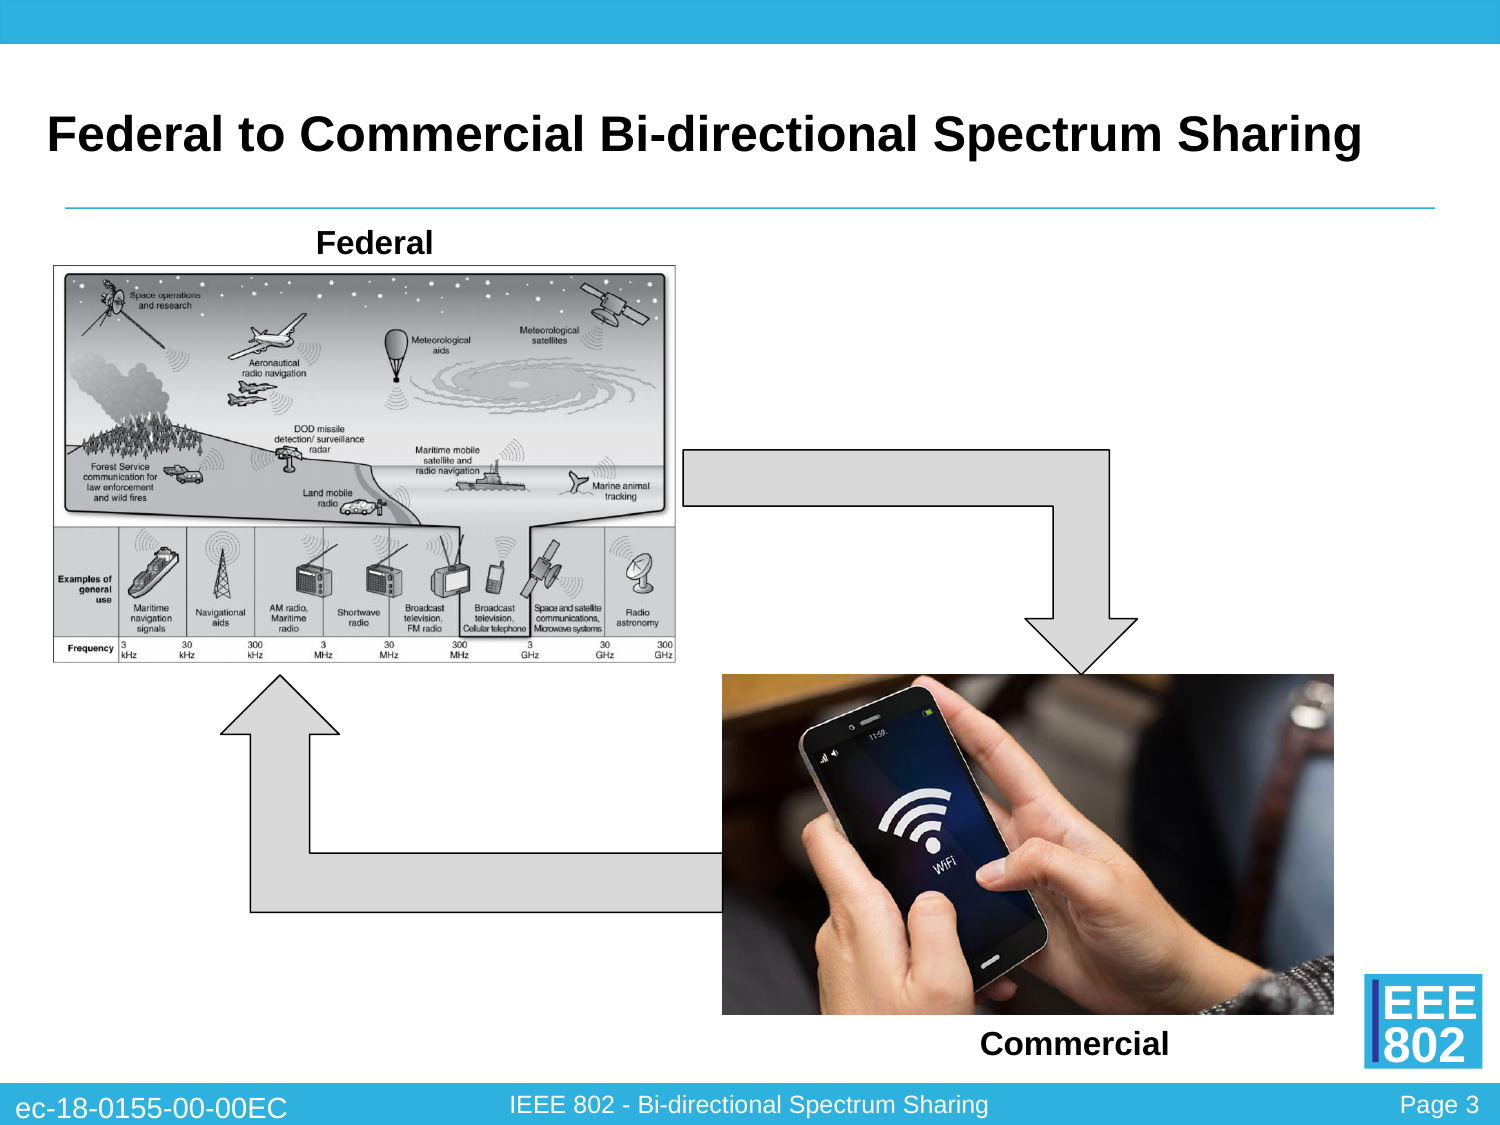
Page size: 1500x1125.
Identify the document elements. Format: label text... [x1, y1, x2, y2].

text_box Federal [149, 214, 600, 262]
text_box [220, 674, 722, 913]
text_box [683, 449, 1138, 674]
picture [49, 262, 678, 663]
title Federal to Commercial Bi-directional Spectrum Sharing [0, 66, 1425, 197]
picture [722, 674, 1334, 1015]
text_box Commercial [849, 1015, 1300, 1070]
